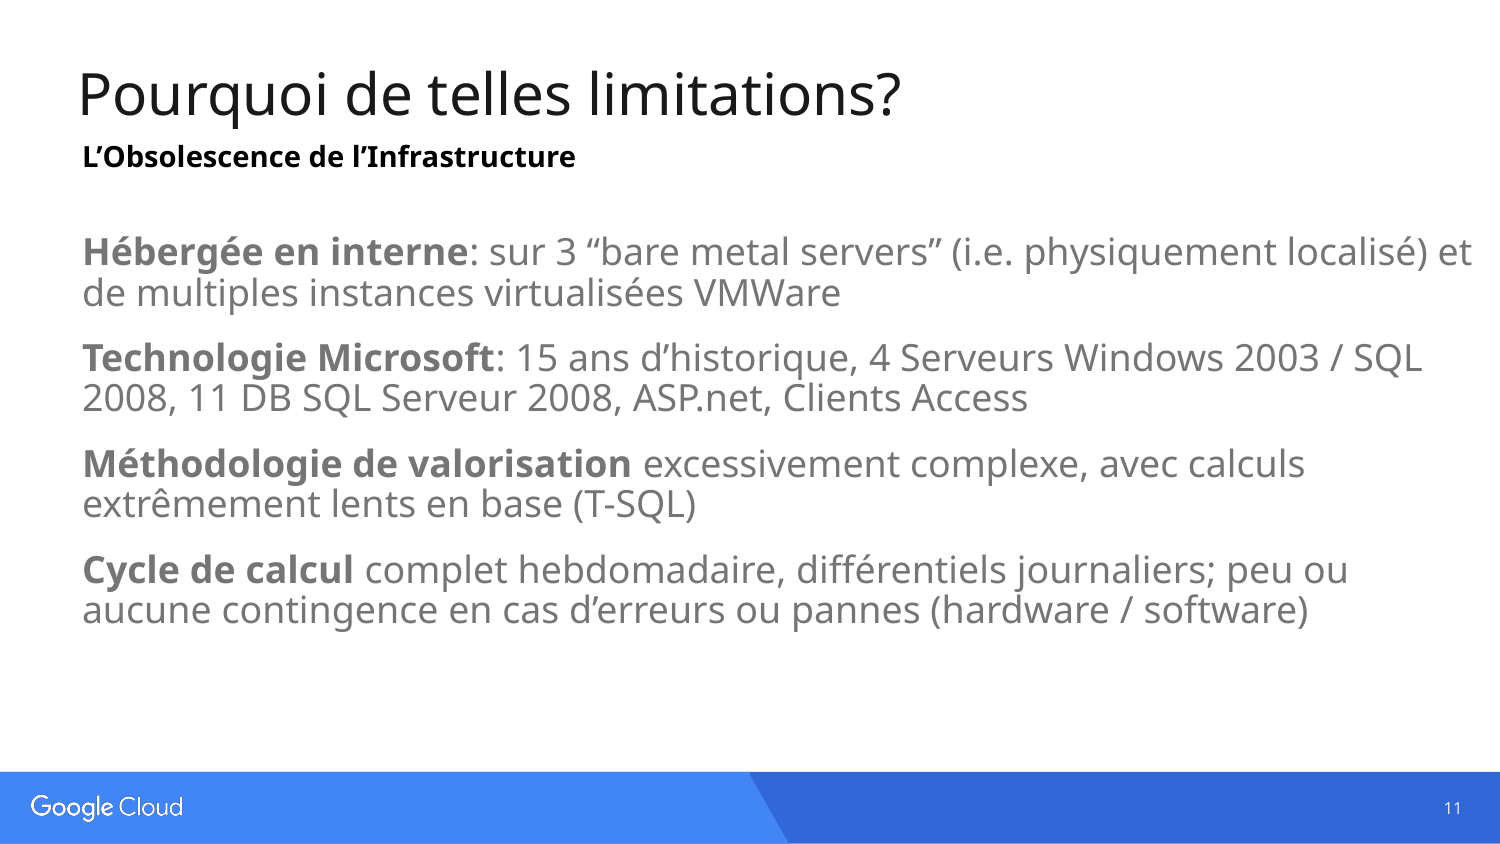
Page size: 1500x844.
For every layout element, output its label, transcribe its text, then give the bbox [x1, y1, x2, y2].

text_box ‹#› [1137, 796, 1463, 822]
text_box [0, 771, 789, 844]
picture [28, 783, 185, 835]
text_box [750, 771, 1500, 844]
text_box L’Obsolescence de l’Infrastructure [67, 123, 1115, 239]
text_box Hébergée en interne: sur 3 “bare metal servers” (i.e. physiquement localisé) et de multiples instances virtualisées VMWare Technologie Microsoft: 15 ans d’historique, 4 Serveurs Windows 2003 / SQL 2008, 11 DB SQL Serveur 2008, ASP.net, Clients Access Méthodologie de valorisation excessivement complexe, avec calculs extrêmement lents en base (T-SQL) Cycle de calcul complet hebdomadaire, différentiels journaliers; peu ou aucune contingence en cas d’erreurs ou pannes (hardware / software) [67, 218, 1500, 771]
text_box Pourquoi de telles limitations? [62, 49, 1413, 200]
